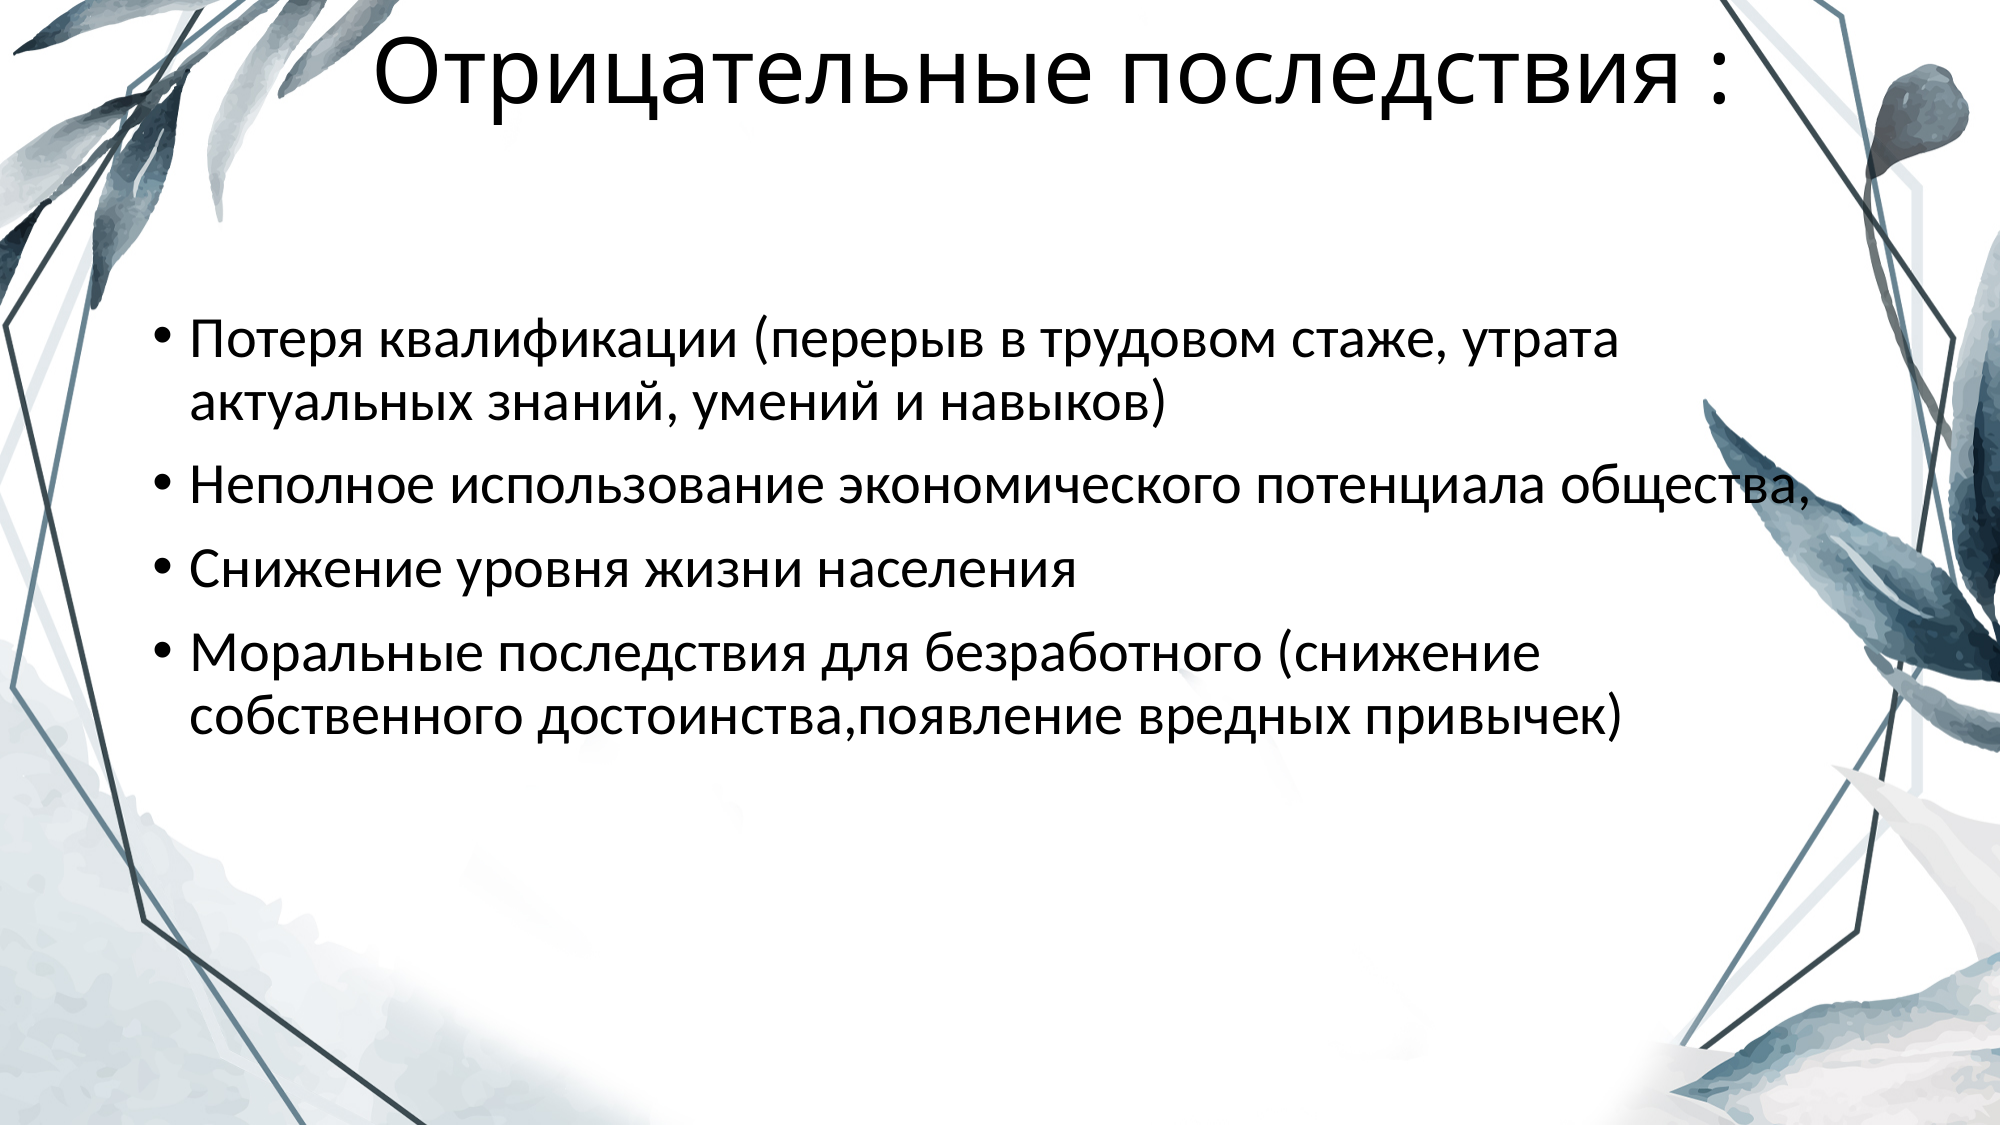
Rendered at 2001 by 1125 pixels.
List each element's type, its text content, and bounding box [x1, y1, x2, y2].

picture [0, 0, 2000, 1125]
title Отрицательные последствия : [356, 59, 1863, 188]
list Потеря квалификации (перерыв в трудовом стаже, утрата актуальных знаний, умений и навыков) Неполное использование экономического потенциала общества, Снижение уровня жизни населения Моральные последствия для безработного (снижение собственного достоинства,появление вредных привычек) [137, 299, 1863, 1014]
